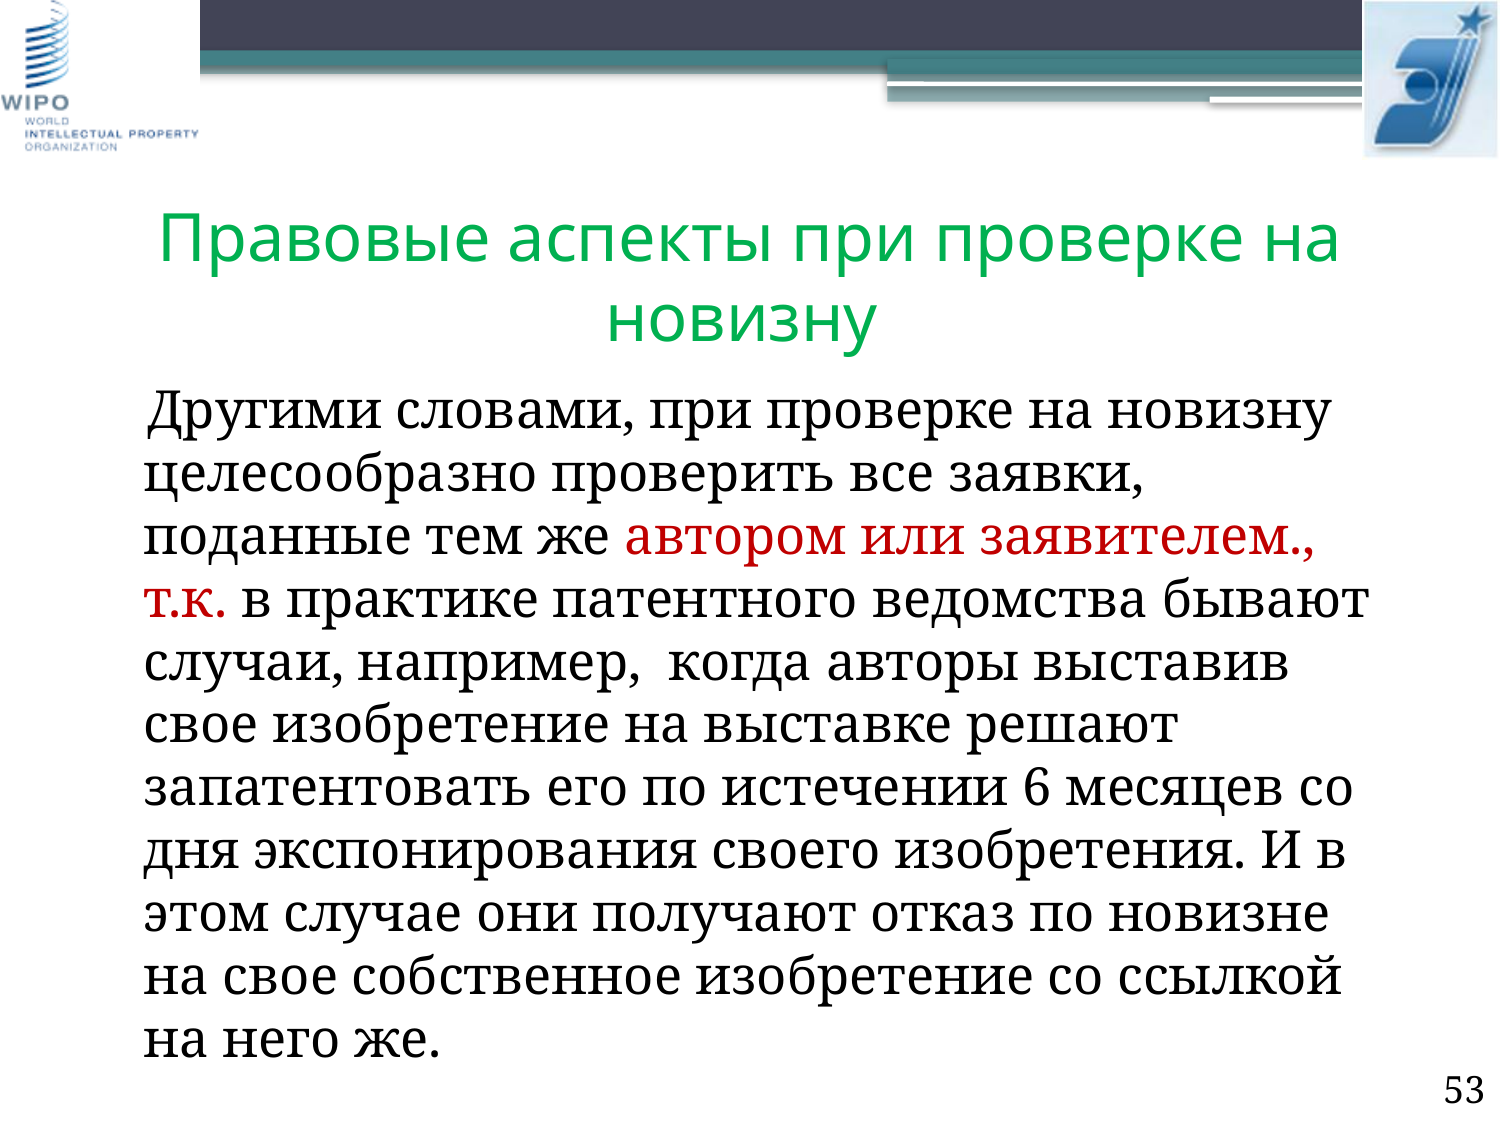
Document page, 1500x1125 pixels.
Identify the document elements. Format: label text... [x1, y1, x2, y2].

title Правовые аспекты при проверке на новизну [75, 187, 1425, 363]
picture [1362, 0, 1500, 161]
picture [0, 0, 200, 153]
slide_number 53 [1374, 1065, 1500, 1125]
list Другими словами, при проверке на новизну целесообразно проверить все заявки, поданные тем же автором или заявителем., т.к. в практике патентного ведомства бывают случаи, например, когда авторы выставив свое изобретение на выставке решают запатентовать его по истечении 6 месяцев со дня экспонирования своего изобретения. И в этом случае они получают отказ по новизне на свое собственное изобретение со ссылкой на него же. [75, 368, 1425, 1079]
